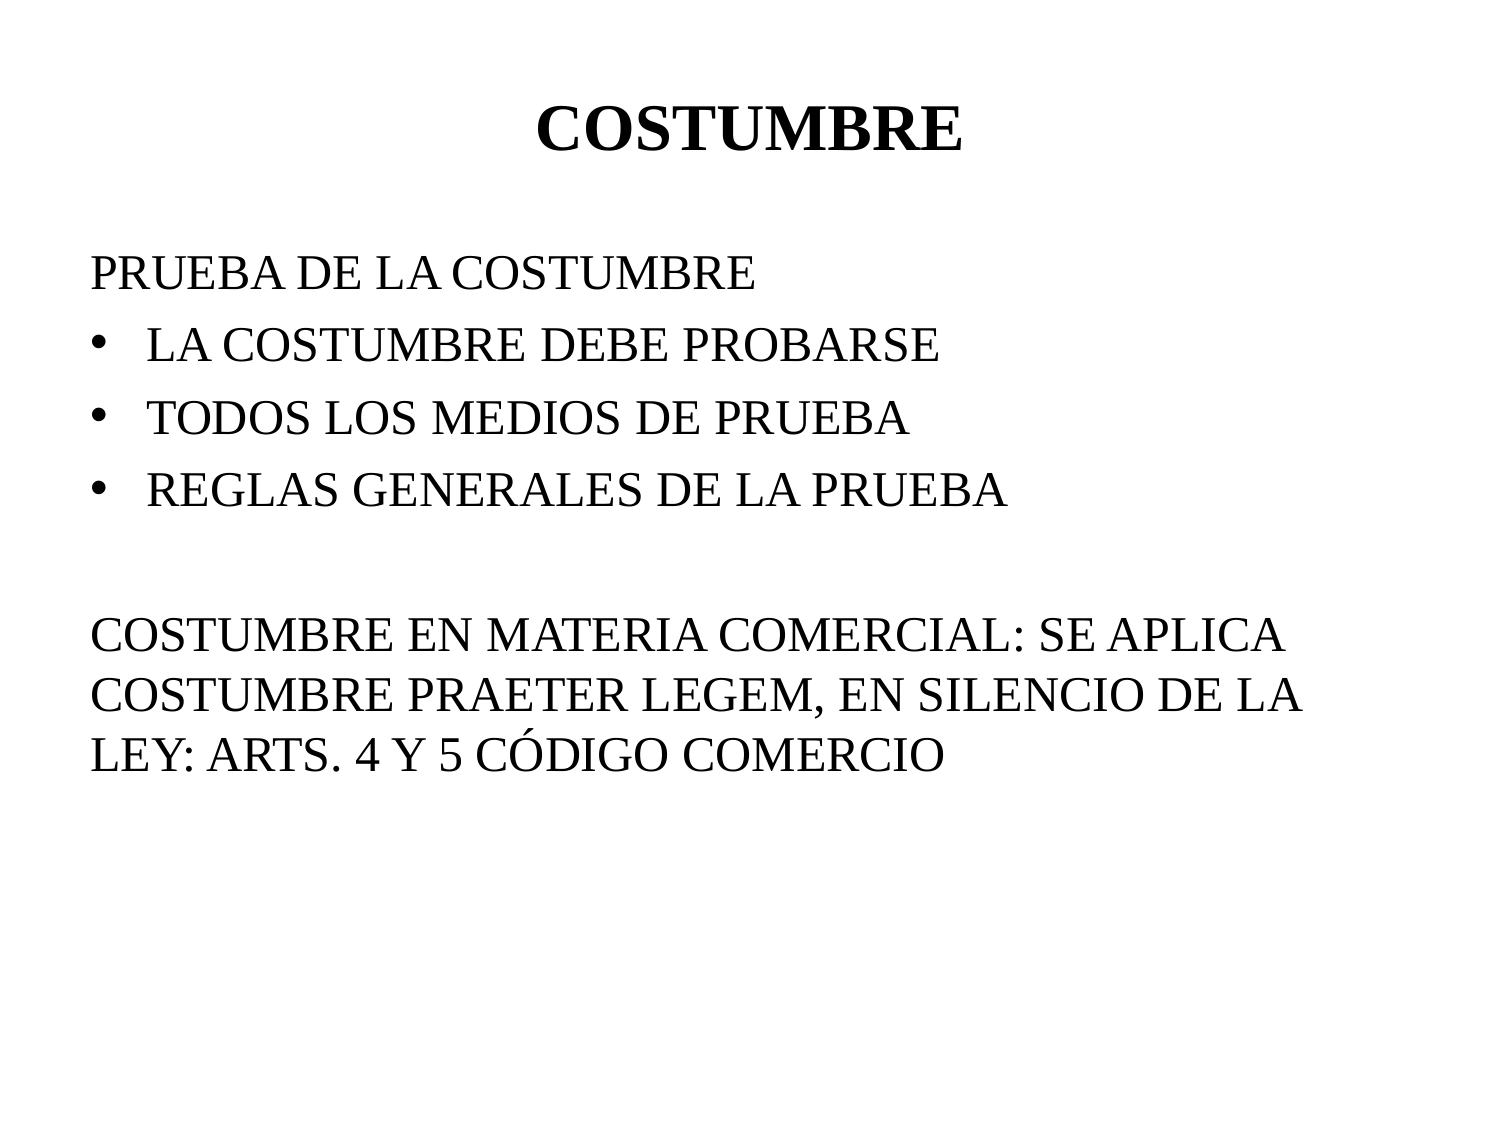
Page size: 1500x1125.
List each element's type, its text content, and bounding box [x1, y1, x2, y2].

title COSTUMBRE [75, 62, 1425, 185]
list PRUEBA DE LA COSTUMBRE LA COSTUMBRE DEBE PROBARSE TODOS LOS MEDIOS DE PRUEBA REGLAS GENERALES DE LA PRUEBA COSTUMBRE EN MATERIA COMERCIAL: SE APLICA COSTUMBRE PRAETER LEGEM, EN SILENCIO DE LA LEY: ARTS. 4 Y 5 CÓDIGO COMERCIO [75, 231, 1425, 1000]
